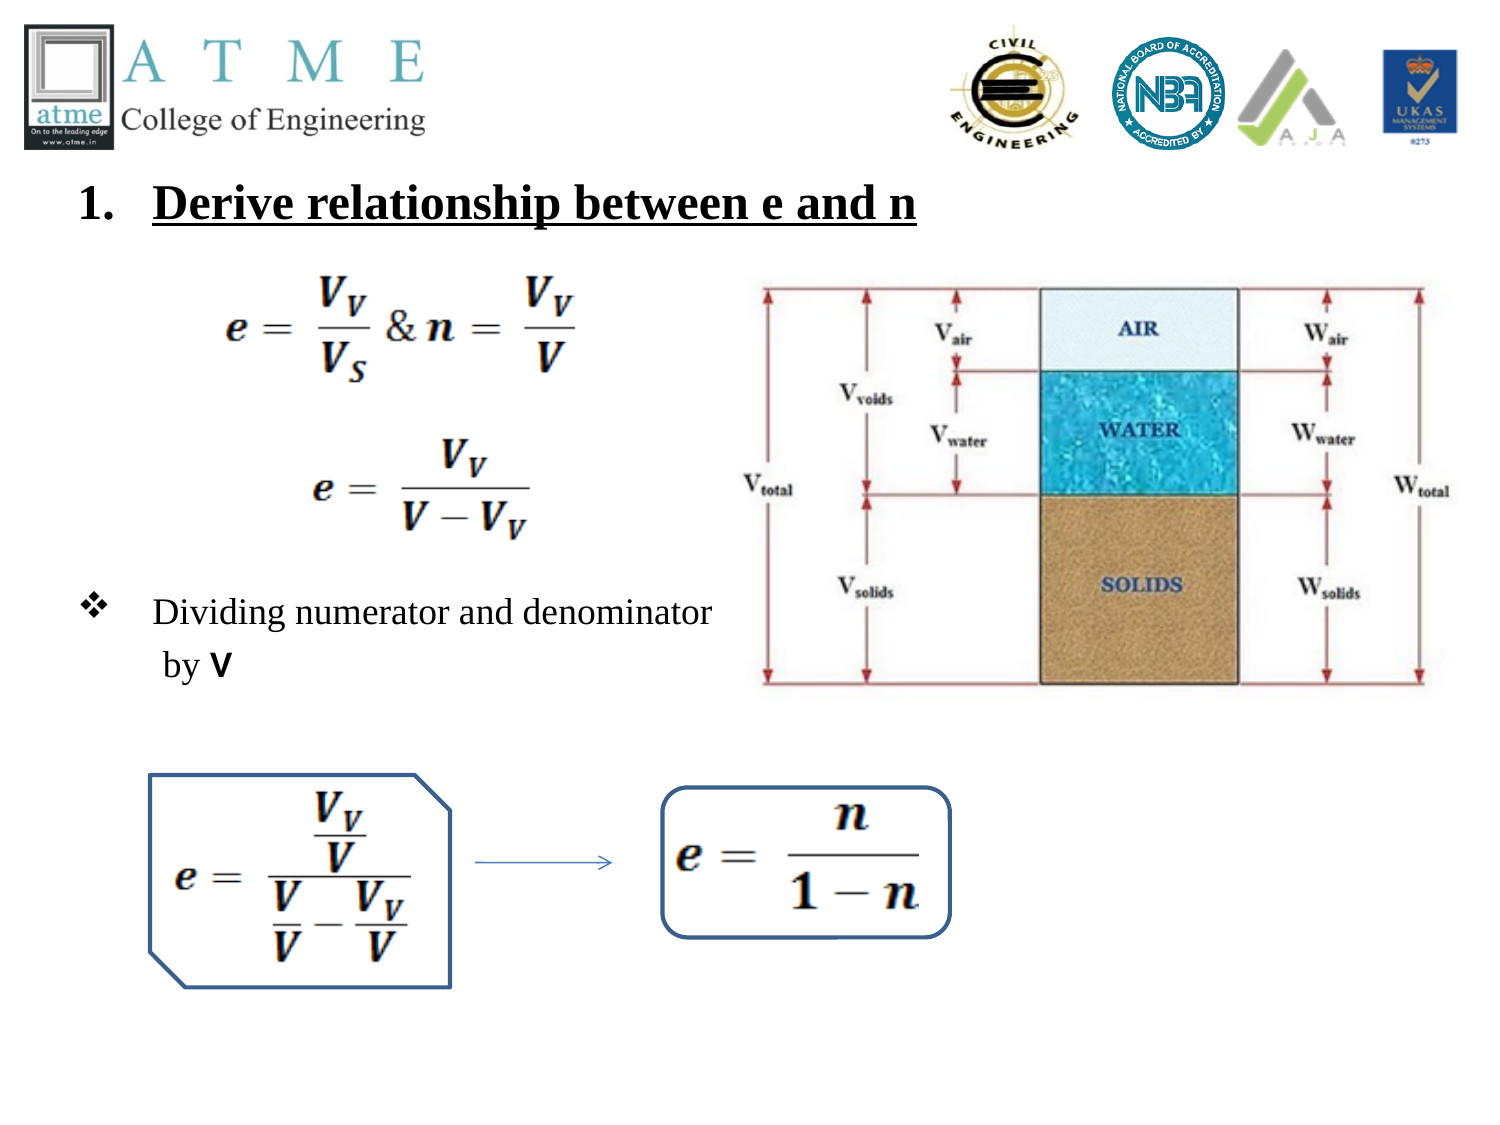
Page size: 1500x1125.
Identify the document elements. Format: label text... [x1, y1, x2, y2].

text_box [477, 864, 605, 868]
picture [312, 437, 541, 551]
picture [674, 799, 919, 923]
picture [1112, 37, 1213, 150]
picture [174, 787, 411, 976]
list Derive relationship between e and n Dividing numerator and denominator by V [62, 162, 1450, 1005]
picture [1179, 37, 1225, 79]
picture [1184, 109, 1225, 150]
picture [24, 24, 425, 150]
picture [737, 274, 1460, 713]
picture [1209, 103, 1218, 120]
picture [1237, 49, 1458, 146]
text_box [660, 785, 952, 940]
picture [224, 274, 576, 393]
text_box [147, 772, 453, 990]
picture [950, 24, 1080, 150]
